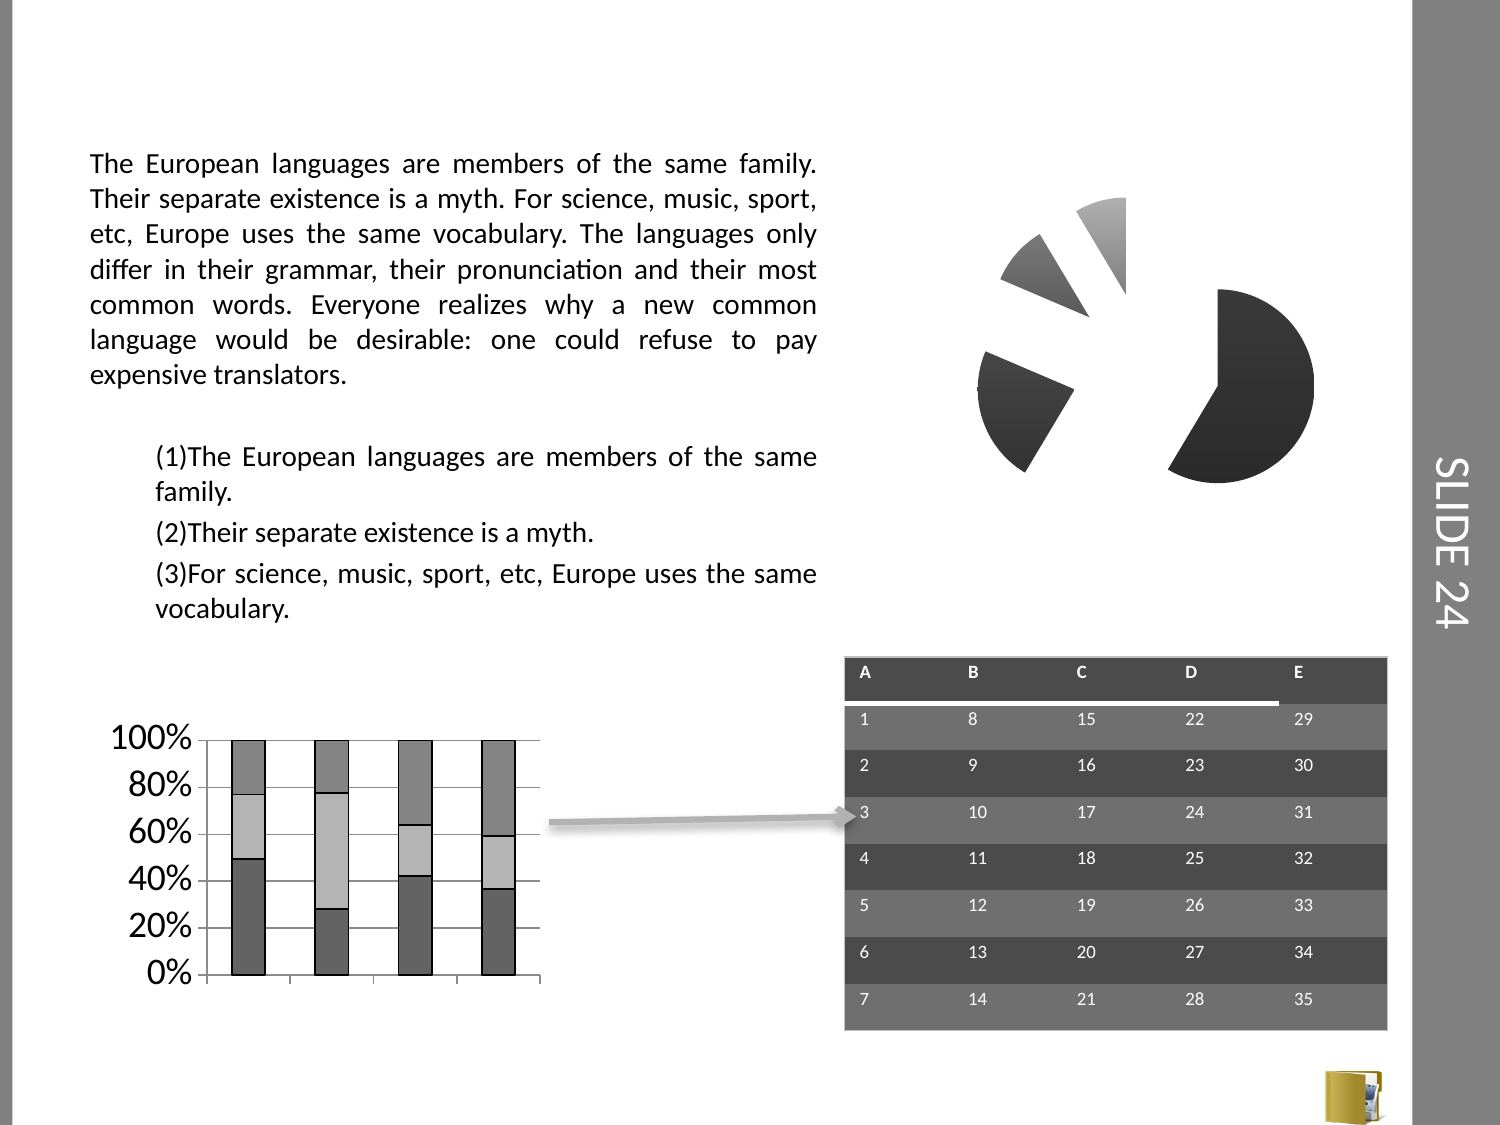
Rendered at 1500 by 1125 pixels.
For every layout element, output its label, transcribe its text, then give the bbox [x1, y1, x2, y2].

table_cell 29 [1279, 704, 1387, 750]
table_cell 4 [845, 844, 953, 890]
table_cell 9 [953, 750, 1062, 797]
table_cell 30 [1279, 750, 1387, 797]
table_cell 24 [1170, 797, 1279, 844]
table_cell 27 [1170, 937, 1279, 984]
chart [100, 715, 550, 1000]
table_cell 3 [845, 797, 953, 844]
table_cell 15 [1062, 706, 1170, 750]
table_header A [845, 658, 953, 701]
table_header C [1062, 658, 1170, 701]
table_cell 18 [1062, 844, 1170, 890]
list The European languages are members of the same family. Their separate existence is a myth. For science, music, sport, etc, Europe uses the same vocabulary. The languages only differ in their grammar, their pronunciation and their most common words. Everyone realizes why a new common language would be desirable: one could refuse to pay expensive translators. The European languages are members of the same family. Their separate existence is a myth. For science, music, sport, etc, Europe uses the same vocabulary. [75, 137, 833, 1005]
table_cell 25 [1170, 844, 1279, 890]
table_cell 12 [953, 890, 1062, 937]
table_cell 2 [845, 750, 953, 797]
table_cell 8 [953, 706, 1062, 750]
table_cell 20 [1062, 937, 1170, 984]
table_cell 5 [845, 890, 953, 937]
table_cell 13 [953, 937, 1062, 984]
table_cell 28 [1170, 984, 1279, 1030]
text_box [548, 816, 857, 823]
table_cell 6 [845, 937, 953, 984]
chart [844, 125, 1448, 551]
picture [1316, 1070, 1389, 1125]
table_cell 23 [1170, 750, 1279, 797]
title Slide 24 [1412, 62, 1500, 1025]
table_cell 19 [1062, 890, 1170, 937]
table_cell 22 [1170, 706, 1279, 750]
table_cell 11 [953, 844, 1062, 890]
table_header E [1279, 658, 1387, 704]
table_cell 21 [1062, 984, 1170, 1030]
table_cell 14 [953, 984, 1062, 1030]
table_cell 17 [1062, 797, 1170, 844]
table_cell 31 [1279, 797, 1387, 844]
table_cell 32 [1279, 844, 1387, 890]
table_cell 33 [1279, 890, 1387, 937]
table_header B [953, 658, 1062, 701]
table_cell 1 [845, 706, 953, 750]
table_cell 10 [953, 797, 1062, 844]
table_cell 16 [1062, 750, 1170, 797]
table_cell 26 [1170, 890, 1279, 937]
table_cell 7 [845, 984, 953, 1030]
table_cell 35 [1279, 984, 1387, 1030]
table_header D [1170, 658, 1279, 701]
table_cell 34 [1279, 937, 1387, 984]
